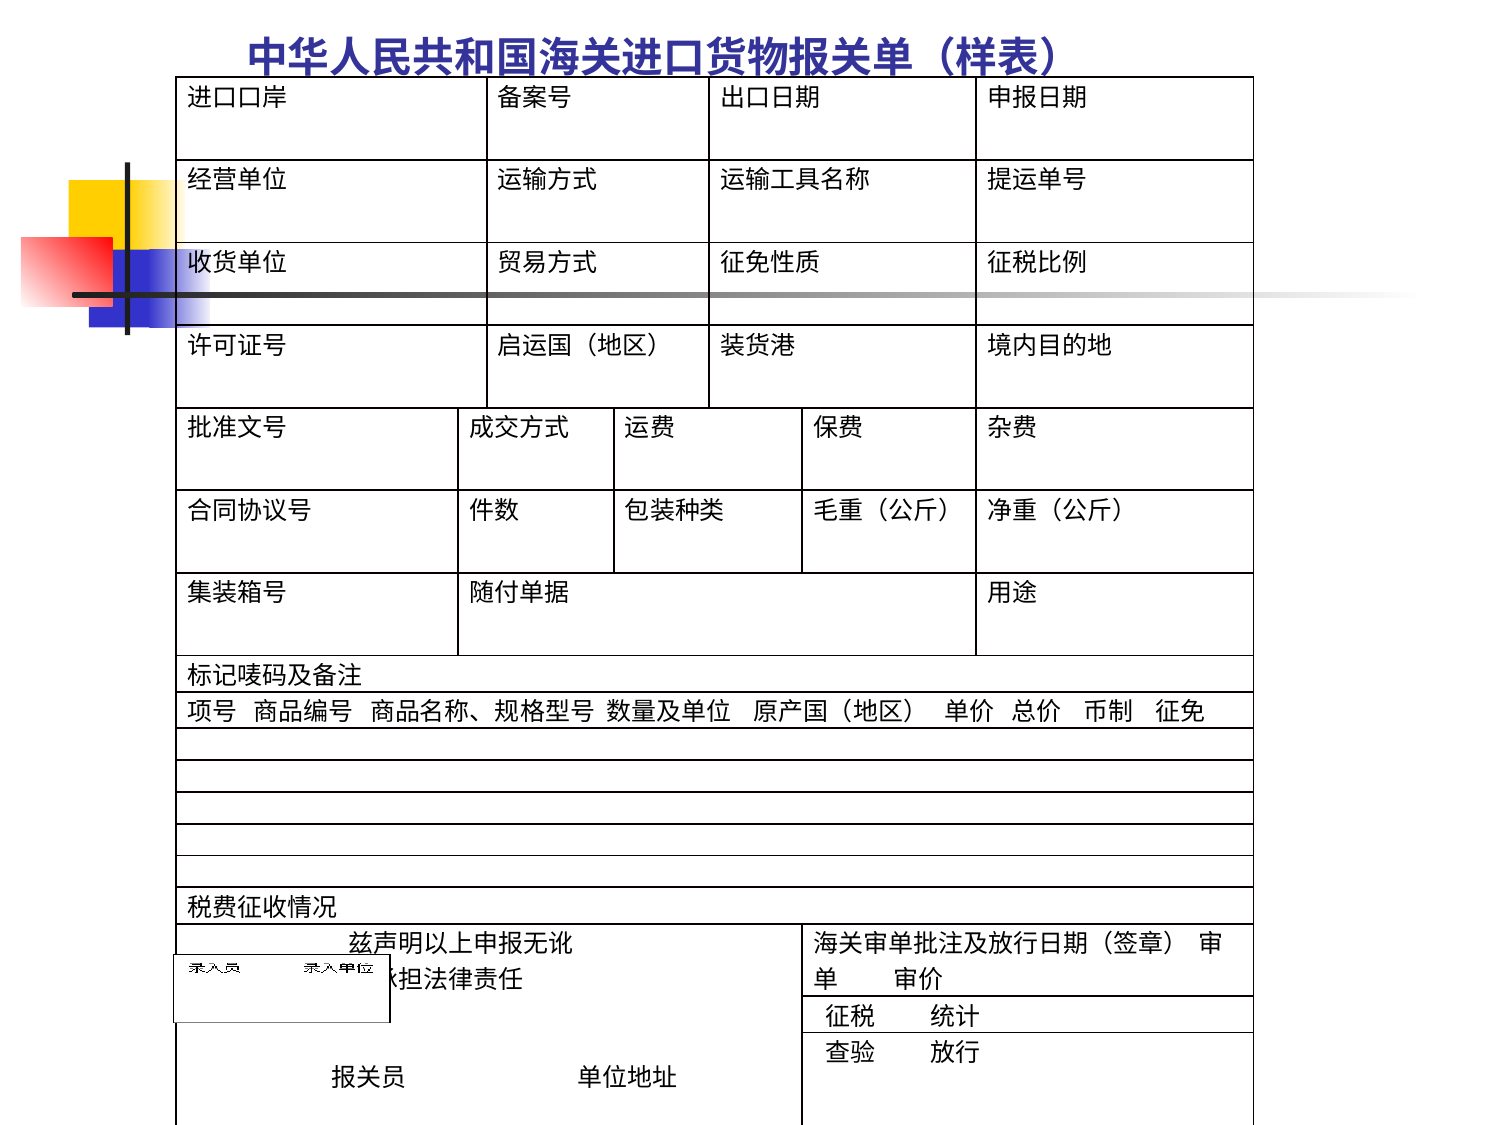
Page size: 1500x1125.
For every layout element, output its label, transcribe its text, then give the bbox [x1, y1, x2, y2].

table_cell 项号 商品编号 商品名称、规格型号 数量及单位 原产国（地区） 单价 总价 币制 征免 [177, 693, 1253, 727]
table_header 备案号 [488, 78, 708, 159]
table_cell 随付单据 [459, 574, 975, 655]
table_cell 经营单位 [177, 161, 486, 242]
table_cell 包装种类 [615, 491, 801, 572]
table_cell 件数 [459, 491, 613, 572]
table_cell 收货单位 [177, 243, 486, 324]
table_cell 用途 [977, 574, 1253, 655]
table_cell 标记唛码及备注 [177, 656, 1253, 691]
table_cell 许可证号 [177, 326, 486, 407]
table_cell [177, 729, 1253, 759]
table_cell 净重（公斤） [977, 491, 1253, 572]
table_header 申报日期 [977, 78, 1253, 159]
table_cell 运输方式 [488, 161, 708, 242]
table_cell 成交方式 [459, 409, 613, 489]
picture [173, 953, 391, 1023]
table_cell 征免性质 [710, 243, 975, 324]
table_header 出口日期 [710, 78, 975, 159]
table_cell 贸易方式 [488, 243, 708, 324]
table_cell 运输工具名称 [710, 161, 975, 242]
table_cell 保费 [803, 409, 975, 489]
table_cell 批准文号 [177, 409, 457, 489]
table_cell 海关审单批注及放行日期（签章） 审单 审价 [803, 925, 1253, 995]
table_cell [177, 761, 1253, 791]
table_cell 合同协议号 [177, 491, 457, 572]
title 中华人民共和国海关进口货物报关单（样表） [188, 34, 1468, 99]
table_cell [177, 793, 1253, 823]
table_cell 查验 放行 [803, 1033, 1253, 1125]
table_header 进口口岸 [177, 78, 486, 159]
table_cell 境内目的地 [977, 326, 1253, 407]
table_cell [177, 856, 1253, 886]
table_cell 启运国（地区） [488, 326, 708, 407]
table_cell 毛重（公斤） [803, 491, 975, 572]
table_cell [177, 825, 1253, 855]
table_cell 税费征收情况 [177, 888, 1253, 923]
table_cell 提运单号 [977, 161, 1253, 242]
table_cell 杂费 [977, 409, 1253, 489]
table_cell 征税 统计 [803, 997, 1253, 1032]
table_cell 征税比例 [977, 243, 1253, 324]
table_cell 装货港 [710, 326, 975, 407]
table_cell 兹声明以上申报无讹 并承担法律责任 报关员 单位地址 邮编 电话 填制日期 [177, 925, 801, 1125]
table_cell 集装箱号 [177, 574, 457, 655]
table_cell 运费 [615, 409, 801, 489]
